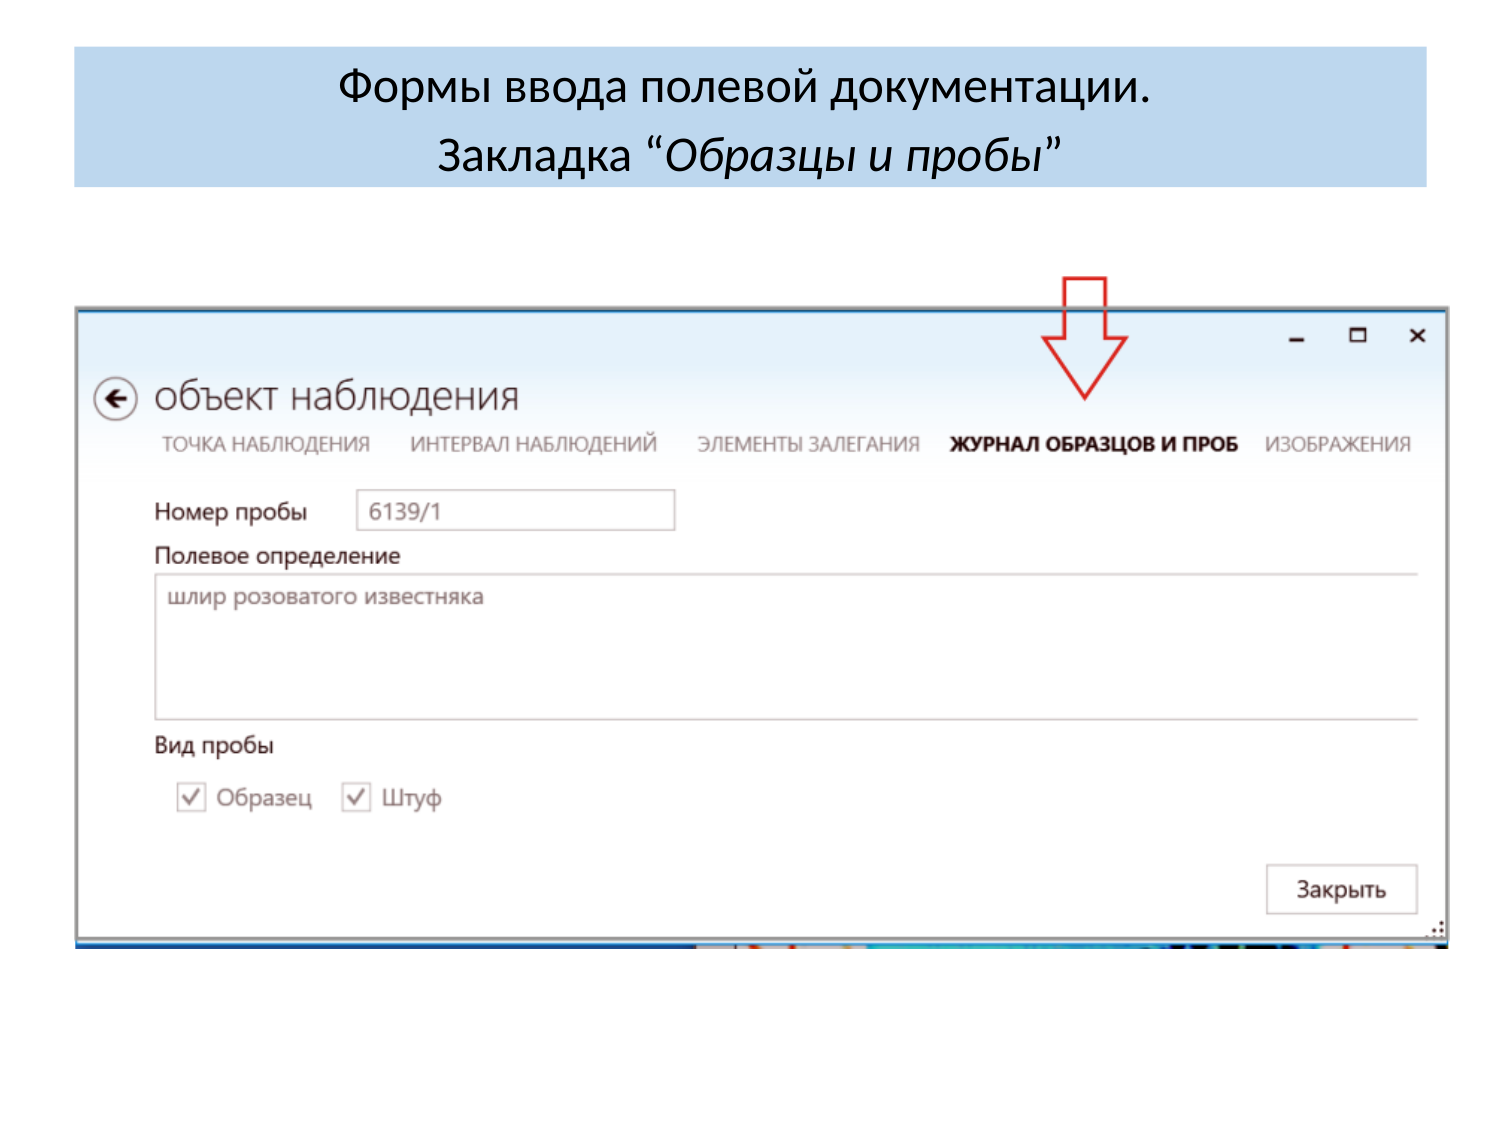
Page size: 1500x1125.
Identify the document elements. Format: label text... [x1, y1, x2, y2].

picture [74, 275, 1450, 949]
text_box Формы ввода полевой документации. Закладка “Образцы и пробы” [74, 46, 1427, 188]
